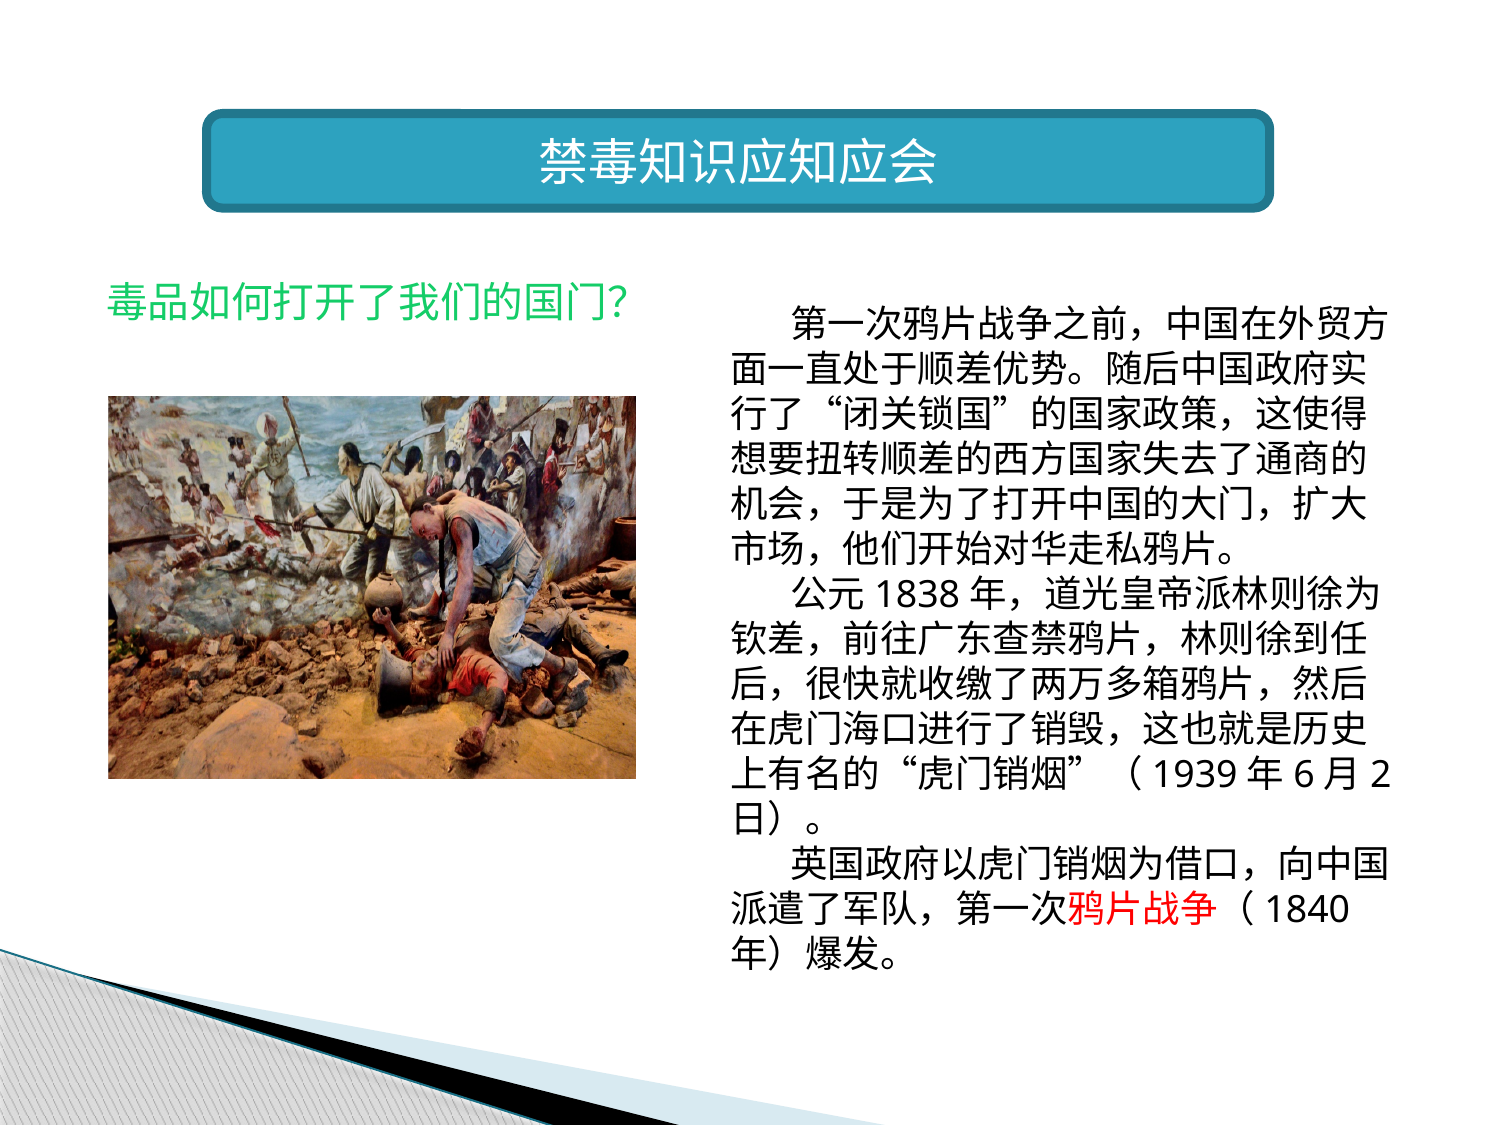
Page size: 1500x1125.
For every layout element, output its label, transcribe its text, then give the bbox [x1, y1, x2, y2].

text_box 禁毒知识应知应会 [201, 108, 1275, 213]
text_box 第一次鸦片战争之前，中国在外贸方面一直处于顺差优势。随后中国政府实行了“闭关锁国”的国家政策，这使得想要扭转顺差的西方国家失去了通商的机会，于是为了打开中国的大门，扩大市场，他们开始对华走私鸦片。 公元1838年，道光皇帝派林则徐为钦差，前往广东查禁鸦片，林则徐到任后，很快就收缴了两万多箱鸦片，然后在虎门海口进行了销毁，这也就是历史上有名的“虎门销烟”（1939年6月2日）。 英国政府以虎门销烟为借口，向中国派遣了军队，第一次鸦片战争（1840年）爆发。 [715, 292, 1413, 982]
text_box 毒品如何打开了我们的国门？ [91, 268, 829, 334]
picture [107, 396, 636, 779]
